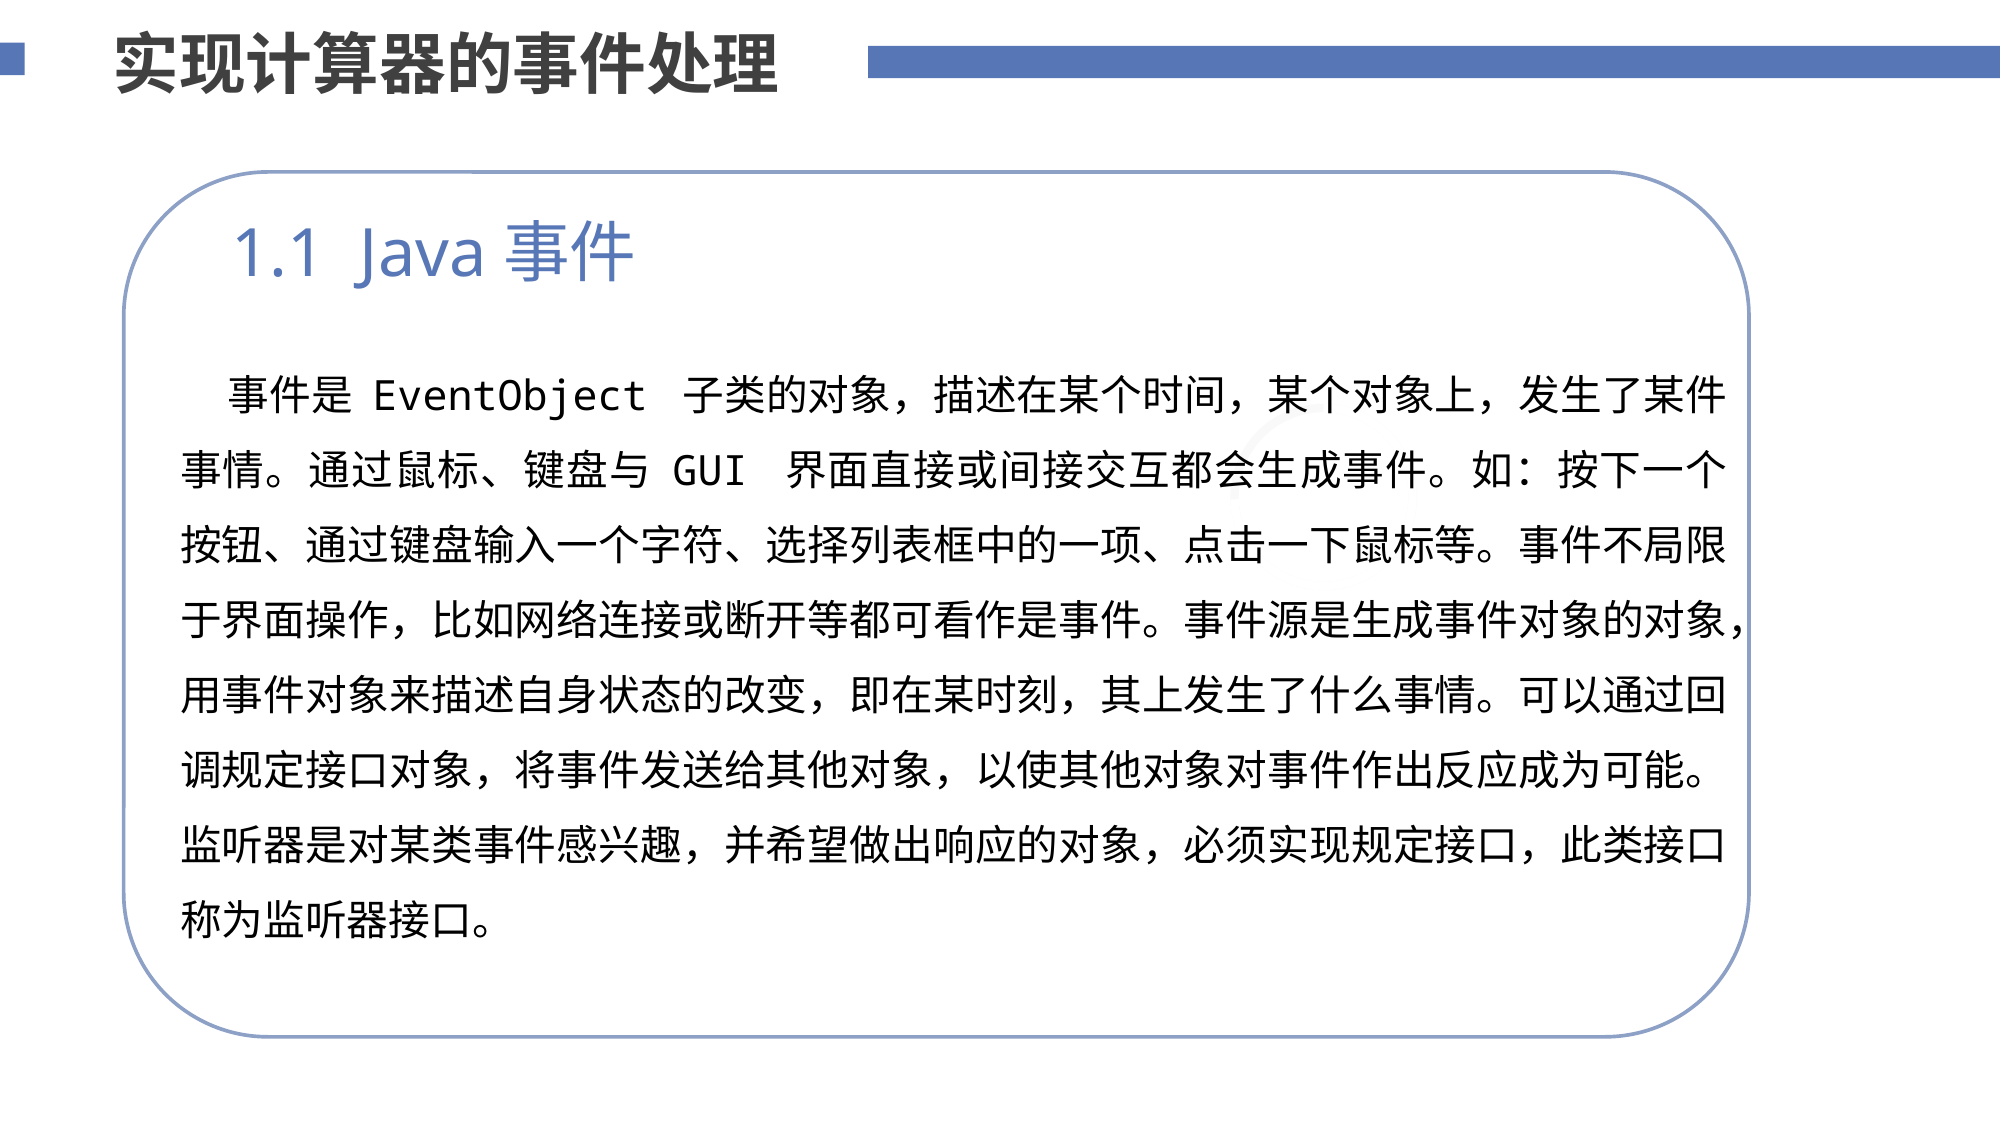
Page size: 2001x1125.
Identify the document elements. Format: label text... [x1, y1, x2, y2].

text_box [0, 41, 26, 76]
text_box [122, 170, 1751, 1038]
text_box 实现计算器的事件处理 [112, 21, 781, 102]
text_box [1234, 407, 1413, 587]
text_box [867, 45, 2000, 79]
